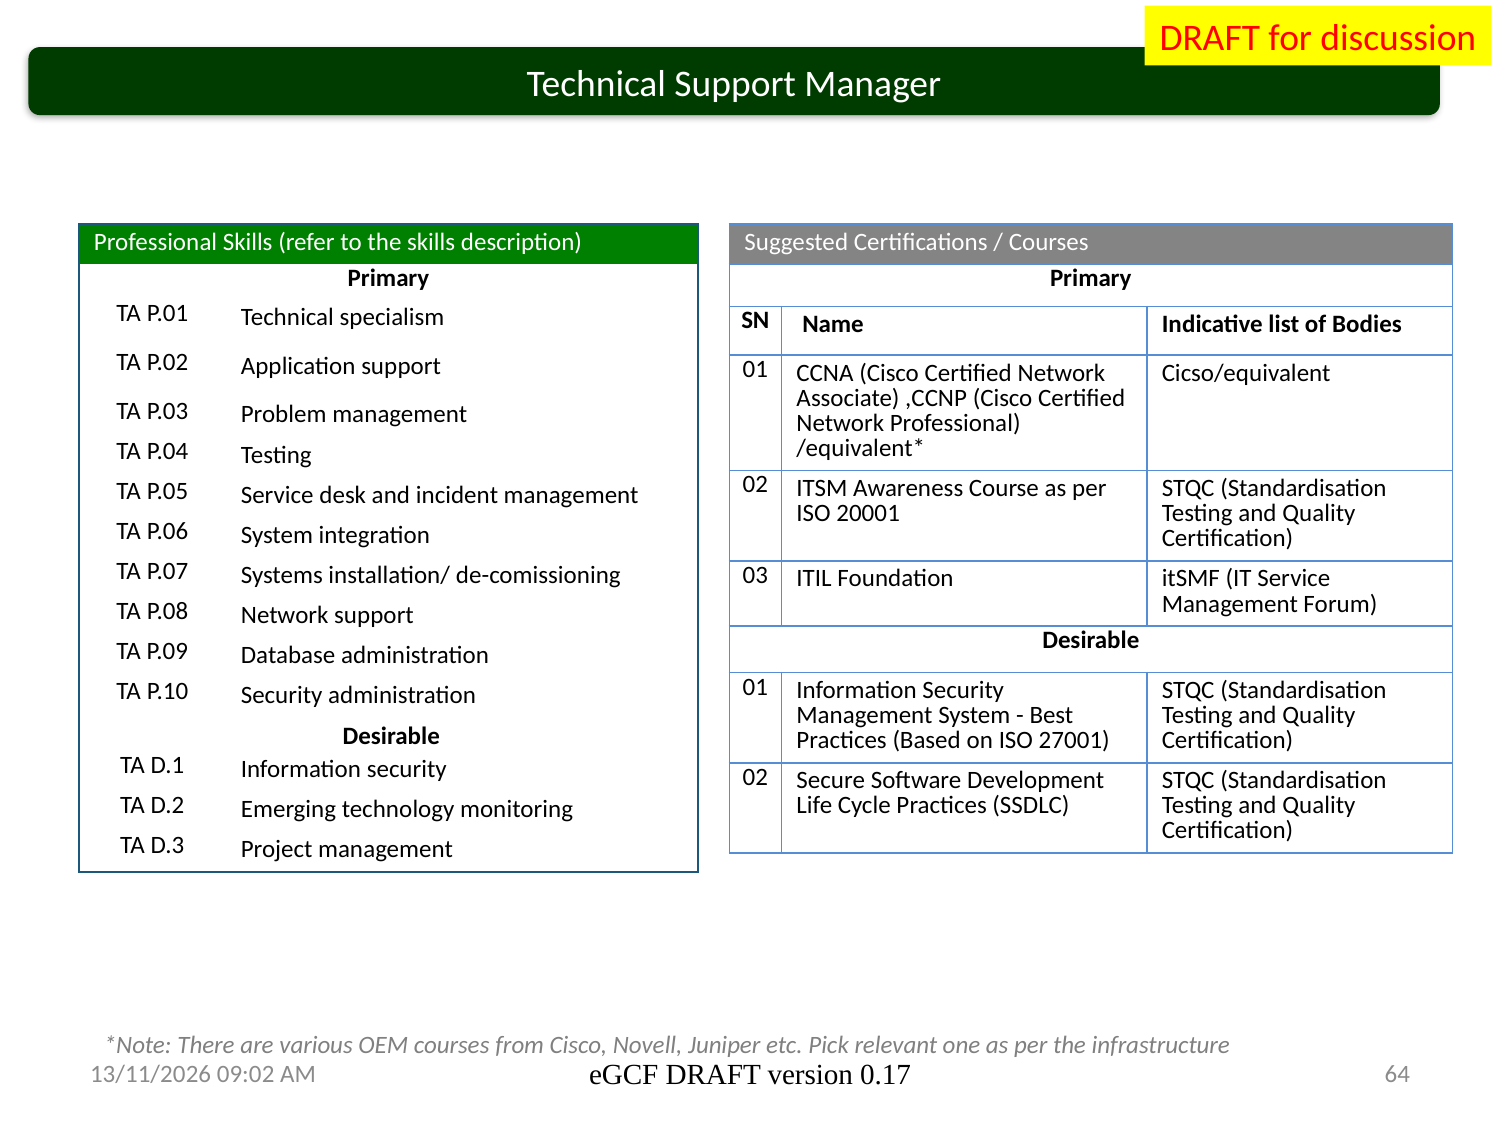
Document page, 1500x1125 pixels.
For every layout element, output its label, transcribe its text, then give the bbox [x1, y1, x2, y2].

table_cell STQC (Standardisation Testing and Quality Certification) [1148, 471, 1452, 560]
table_cell Technical specialism [226, 299, 697, 348]
table_cell TA D.2 [80, 791, 226, 831]
table_cell TA P.02 [80, 348, 226, 397]
table_cell Desirable [80, 722, 697, 751]
table_cell STQC (Standardisation Testing and Quality Certification) [1148, 673, 1452, 762]
table_cell TA P.03 [80, 397, 226, 437]
table_cell Emerging technology monitoring [226, 791, 697, 831]
table_cell itSMF (IT Service Management Forum) [1148, 562, 1452, 625]
table_cell Application support [226, 348, 697, 397]
table_cell Information security [226, 751, 697, 791]
table_cell TA P.05 [80, 477, 226, 517]
table_cell ITIL Foundation [782, 562, 1146, 625]
table_cell Project management [226, 831, 697, 871]
table_cell TA D.1 [80, 751, 226, 791]
table_cell Cicso/equivalent [1148, 356, 1452, 470]
table_header Professional Skills (refer to the skills description) [80, 225, 697, 264]
table_cell TA D.3 [80, 831, 226, 871]
table_cell 01 [730, 356, 781, 470]
table_cell Information Security Management System - Best Practices (Based on ISO 27001) [782, 673, 1146, 762]
table_cell TA P.04 [80, 437, 226, 477]
slide_number 64 [1074, 1042, 1425, 1103]
table_cell 01 [730, 673, 781, 762]
table_cell Primary [80, 264, 697, 299]
footer eGCF DRAFT version 0.17 [512, 1042, 988, 1103]
text_box *Note: There are various OEM courses from Cisco, Novell, Juniper etc. Pick relevant one as per the infrastructure [88, 1021, 1248, 1066]
table_cell System integration [226, 517, 697, 557]
table_cell STQC (Standardisation Testing and Quality Certification) [1148, 764, 1452, 852]
table_cell Security administration [226, 677, 697, 722]
table_cell 02 [730, 764, 781, 852]
table_cell TA P.08 [80, 597, 226, 637]
table_cell TA P.10 [80, 677, 226, 722]
table_header Suggested Certifications / Courses [730, 225, 1452, 263]
table_cell Desirable [730, 627, 1452, 672]
table_cell TA P.06 [80, 517, 226, 557]
table_cell TA P.07 [80, 557, 226, 597]
table_cell 02 [730, 471, 781, 560]
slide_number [75, 1042, 425, 1103]
table_cell TA P.01 [80, 299, 226, 348]
table_cell Network support [226, 597, 697, 637]
table_cell Systems installation/ de-comissioning [226, 557, 697, 597]
table_cell Indicative list of Bodies [1148, 307, 1452, 354]
table_cell TA P.09 [80, 637, 226, 677]
table_cell ITSM Awareness Course as per ISO 20001 [782, 471, 1146, 560]
table_cell Service desk and incident management [226, 477, 697, 517]
text_box DRAFT for discussion [1144, 5, 1492, 66]
table_cell CCNA (Cisco Certified Network Associate) ,CCNP (Cisco Certified Network Professional) /equivalent* [782, 356, 1146, 470]
table_cell Testing [226, 437, 697, 477]
table_cell Secure Software Development Life Cycle Practices (SSDLC) [782, 764, 1146, 852]
table_cell Problem management [226, 397, 697, 437]
table_cell Database administration [226, 637, 697, 677]
table_cell SN [730, 307, 781, 354]
table_cell Name [782, 307, 1146, 354]
text_box Technical Support Manager [27, 46, 1441, 116]
table_cell Primary [730, 265, 1452, 306]
table_cell 03 [730, 562, 781, 625]
